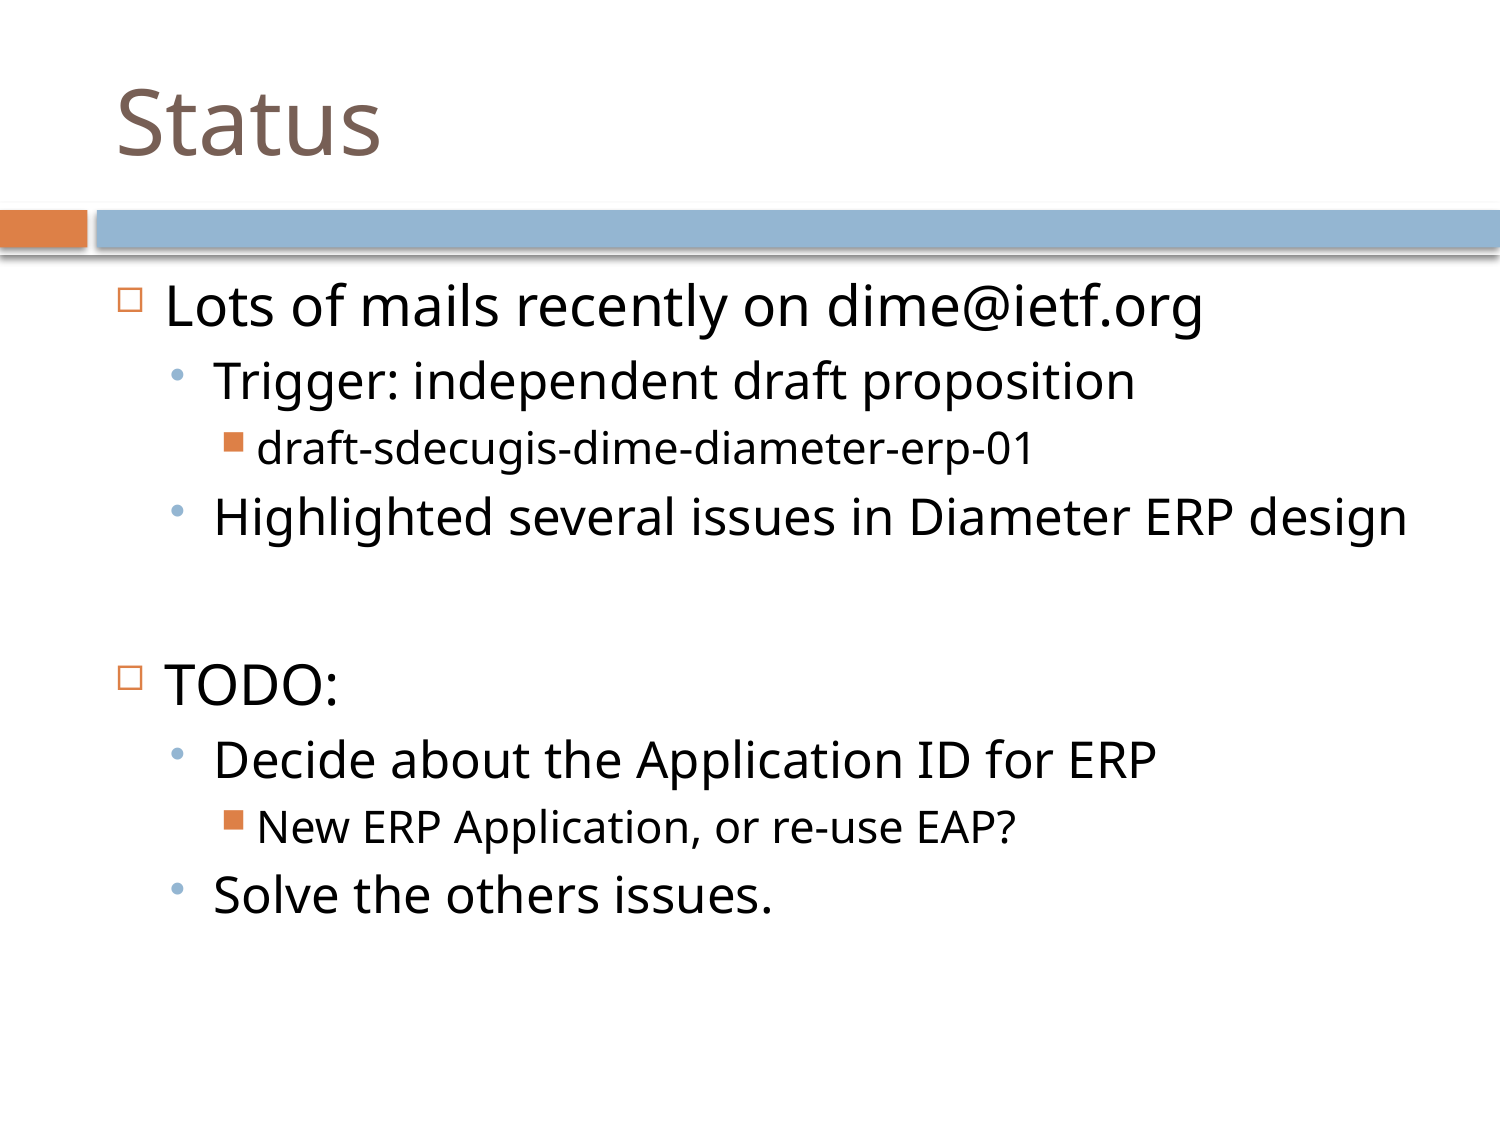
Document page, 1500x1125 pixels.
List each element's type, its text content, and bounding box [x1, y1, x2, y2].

title Status [100, 37, 1438, 200]
list Lots of mails recently on dime@ietf.org Trigger: independent draft proposition draft-sdecugis-dime-diameter-erp-01 Highlighted several issues in Diameter ERP design TODO: Decide about the Application ID for ERP New ERP Application, or re-use EAP? Solve the others issues. [100, 262, 1438, 1000]
